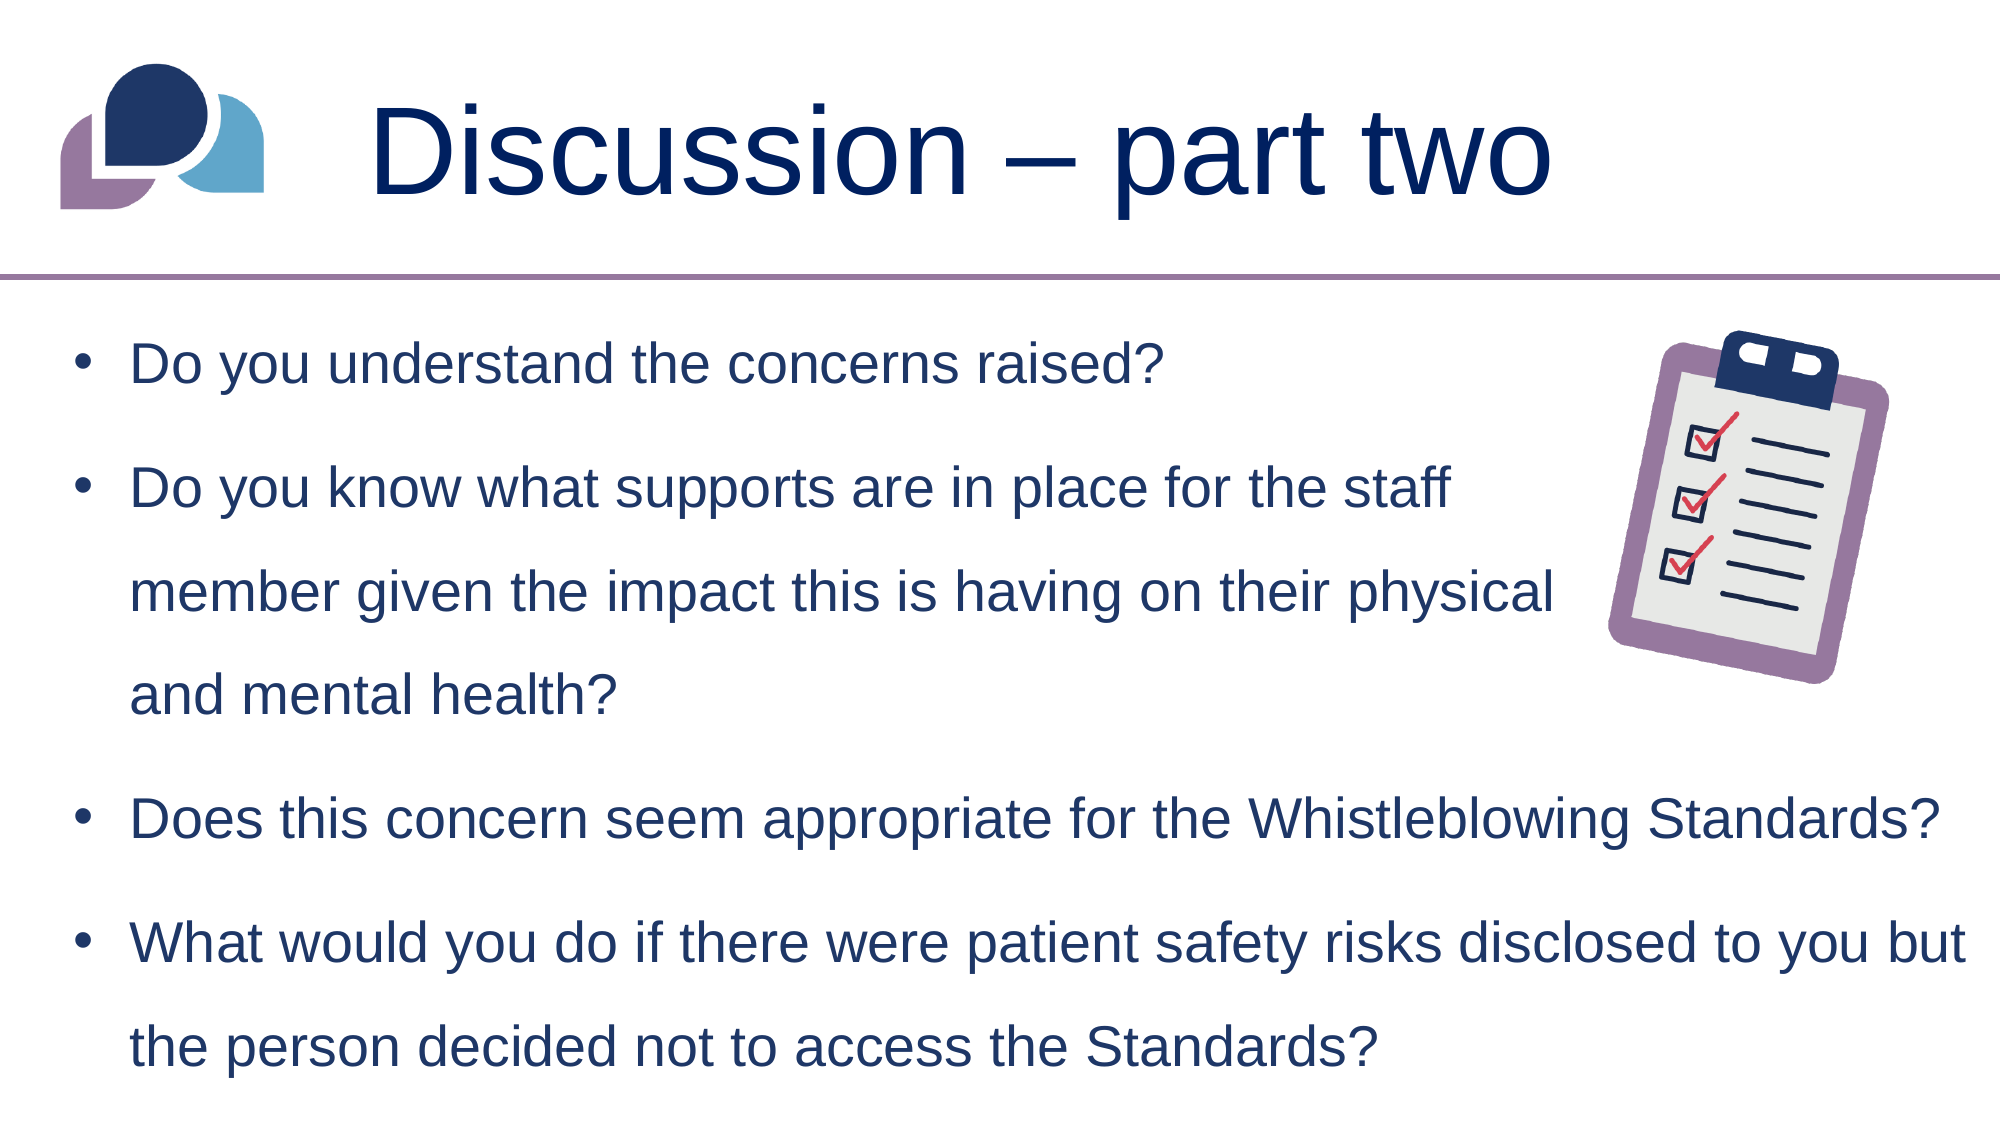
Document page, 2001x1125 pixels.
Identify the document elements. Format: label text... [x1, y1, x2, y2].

title Discussion – part two [352, 45, 1853, 229]
picture [58, 54, 268, 222]
picture [1484, 235, 2000, 769]
subtitle Do you understand the concerns raised? Do you know what supports are in place for the staff member given the impact this is having on their physical and mental health? Does this concern seem appropriate for the Whistleblowing Standards? What would you do if there were patient safety risks disclosed to you but the person decided not to access the Standards? [58, 284, 2000, 1086]
